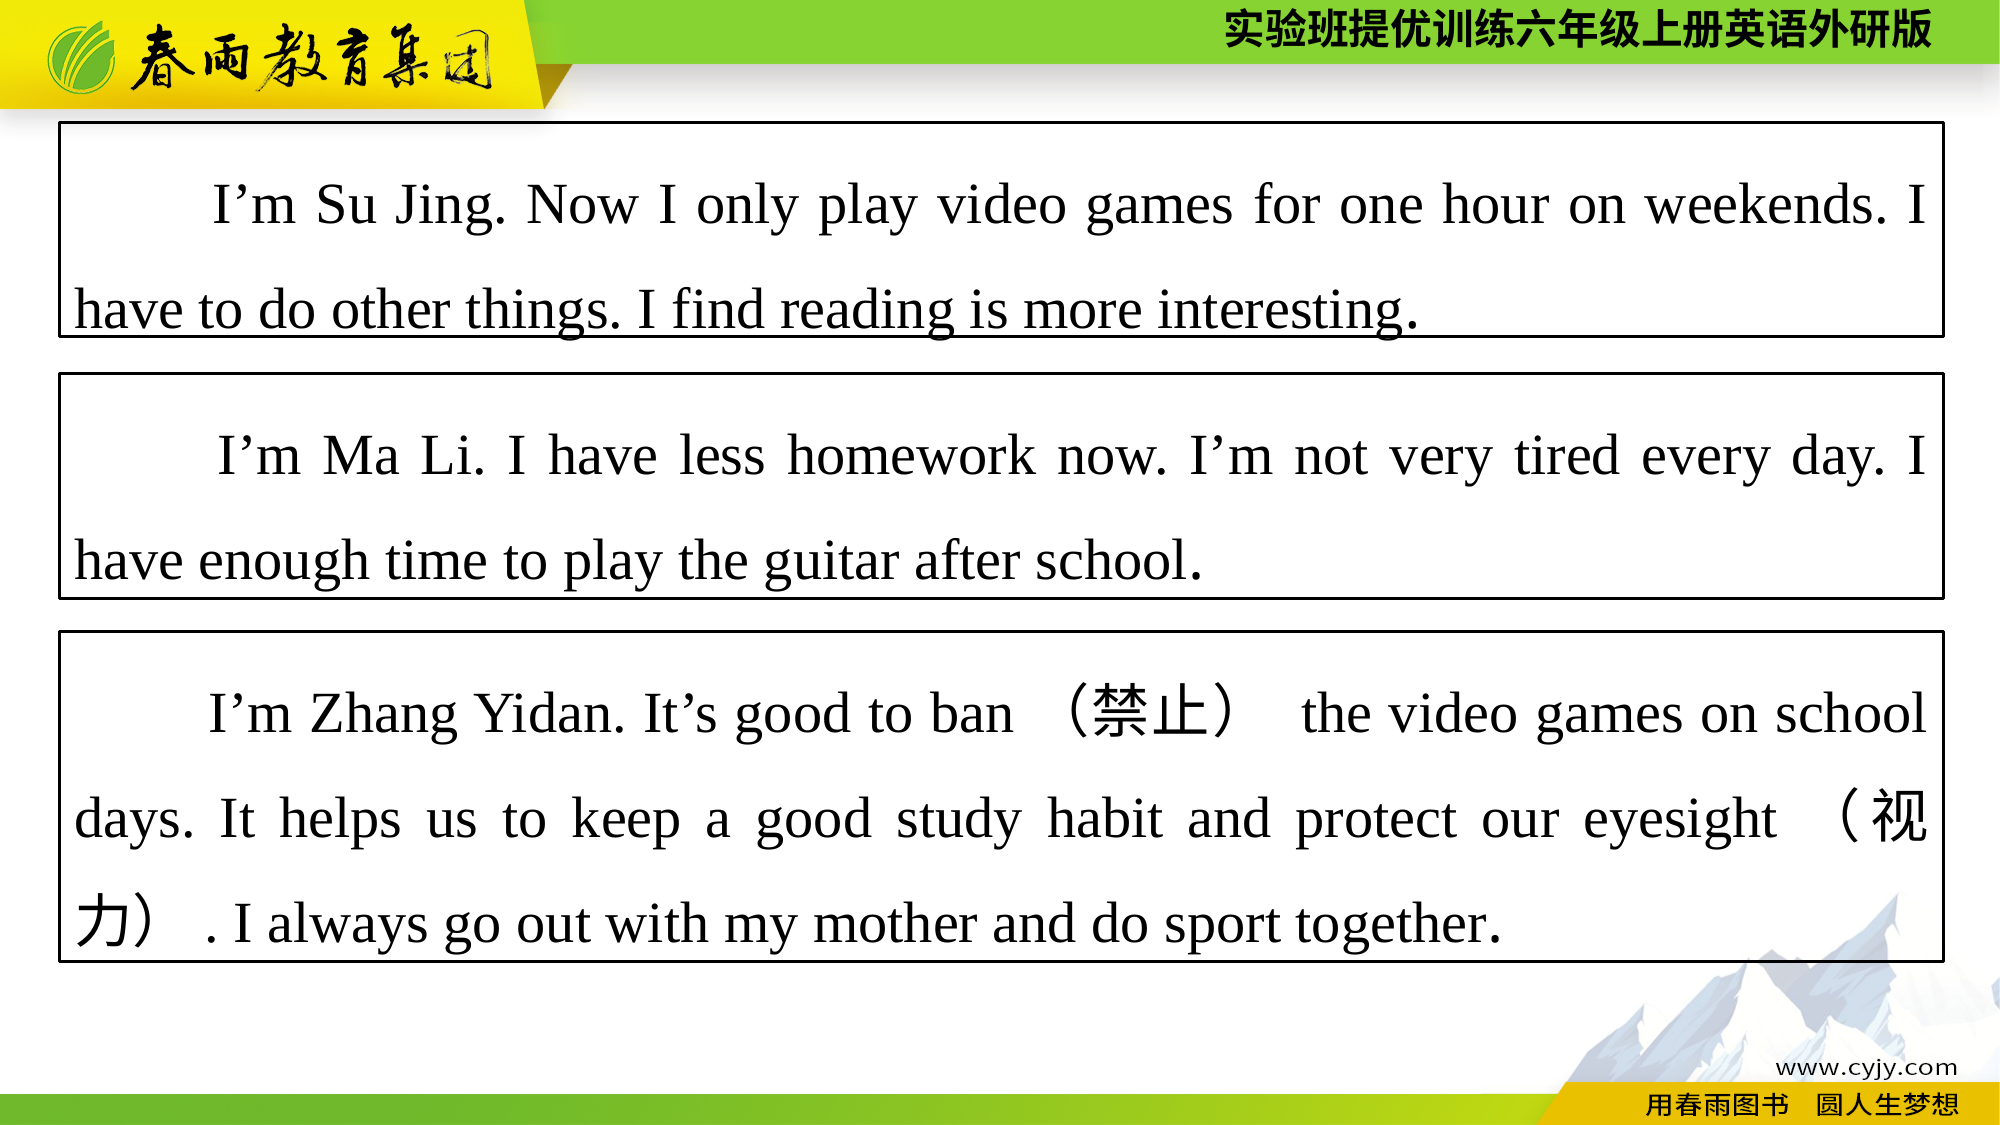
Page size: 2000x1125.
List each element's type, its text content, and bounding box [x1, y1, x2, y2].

list I’m Su Jing. Now I only play video games for one hour on weekends. I have to do other things. I find reading is more interesting. [59, 122, 1944, 337]
text_box I’m Zhang Yidan. It’s good to ban（禁止） the video games on school days. It helps us to keep a good study habit and protect our eyesight（视力）. I always go out with my mother and do sport together. [59, 631, 1944, 962]
picture [0, 0, 2000, 1125]
text_box I’m Ma Li. I have less homework now. I’m not very tired every day. I have enough time to play the guitar after school. [59, 373, 1944, 599]
